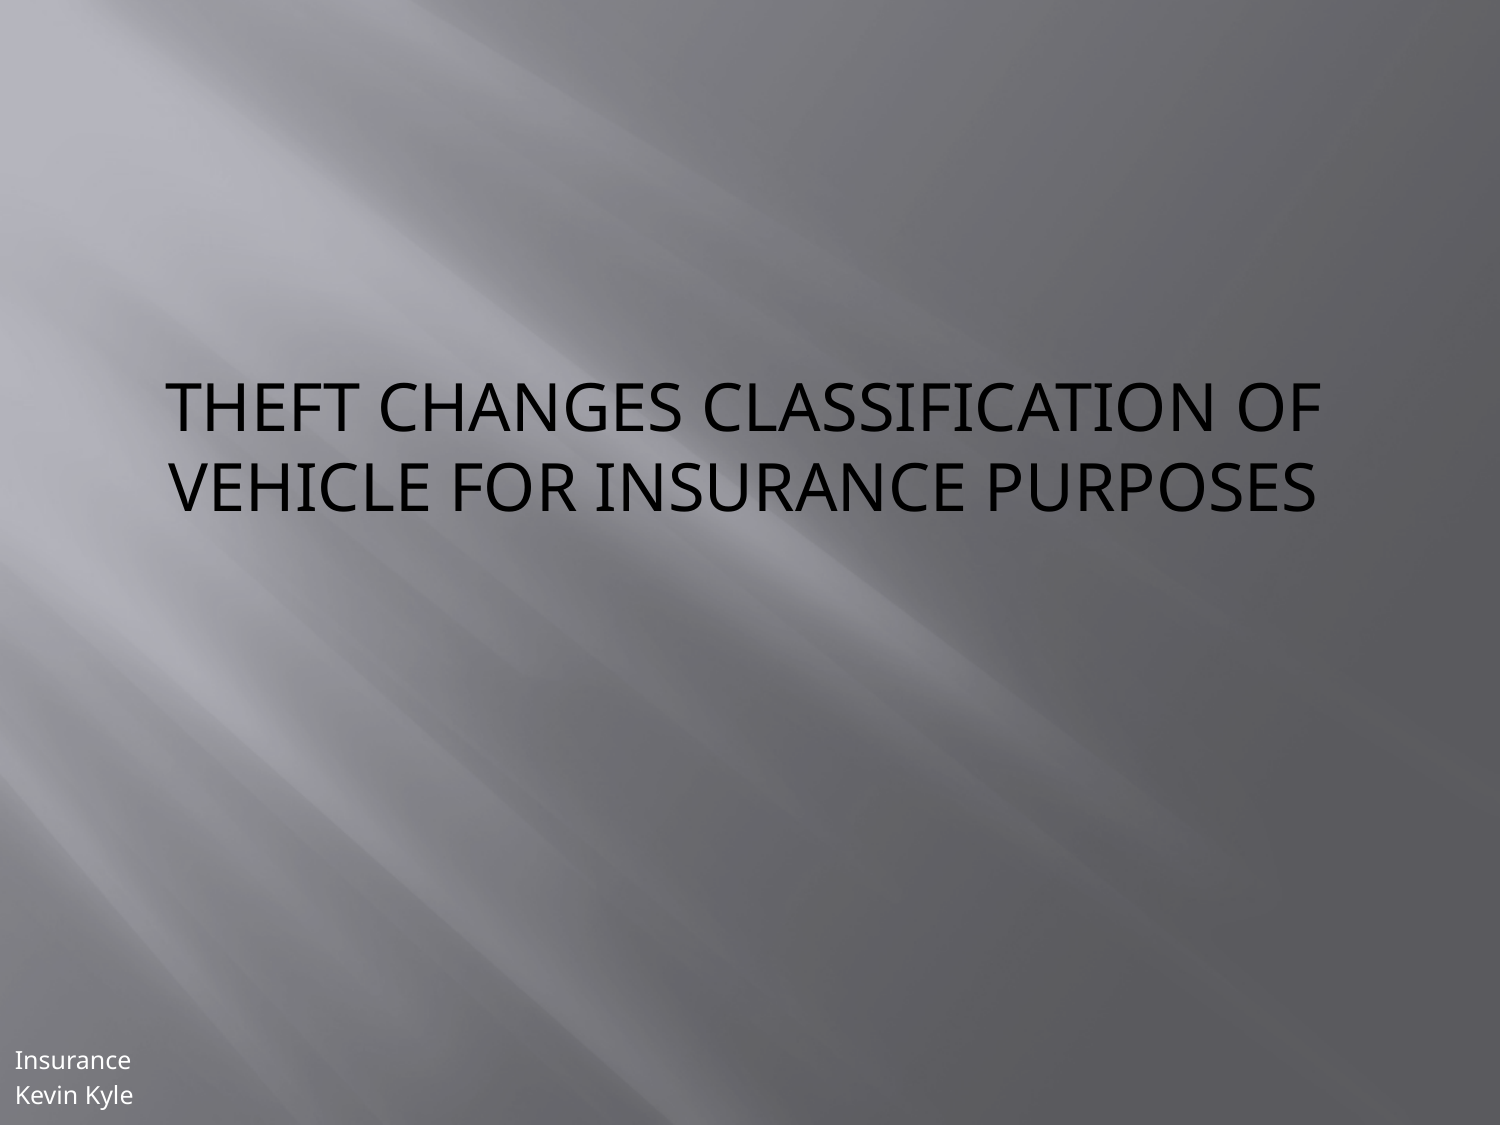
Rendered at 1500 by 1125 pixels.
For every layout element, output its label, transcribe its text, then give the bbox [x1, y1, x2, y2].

title Theft Changes Classification of Vehicle for Insurance Purposes [69, 224, 1420, 525]
subtitle Insurance Kevin Kyle [0, 1037, 1050, 1125]
